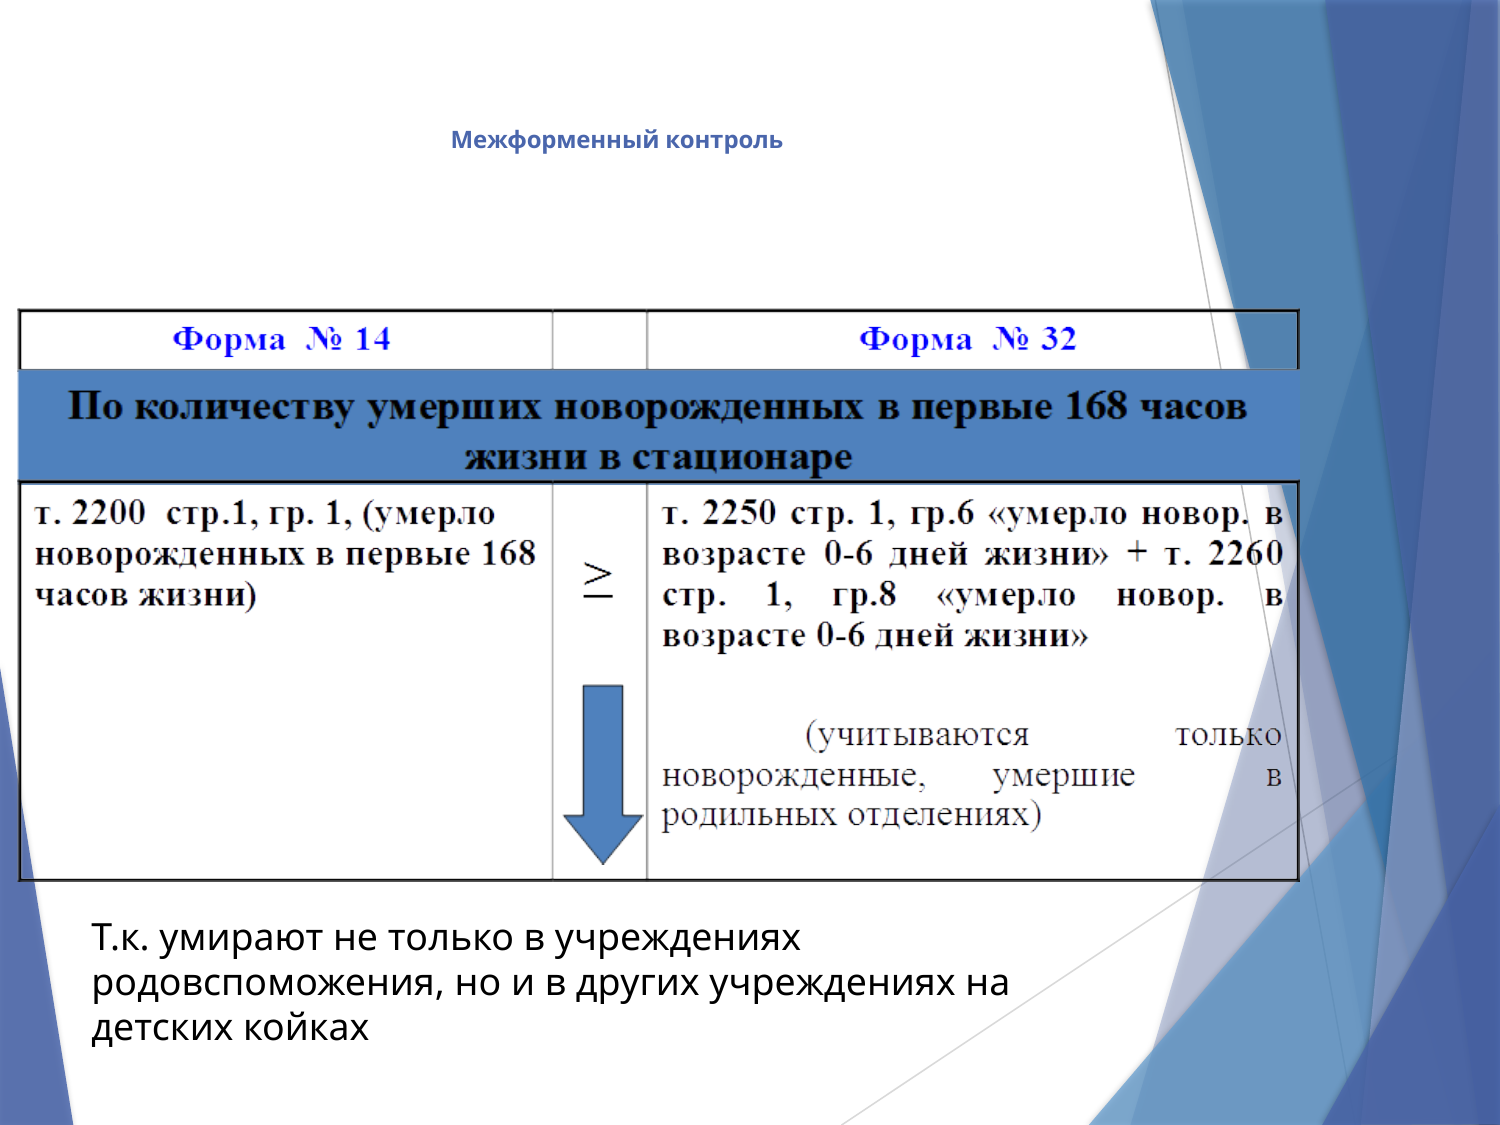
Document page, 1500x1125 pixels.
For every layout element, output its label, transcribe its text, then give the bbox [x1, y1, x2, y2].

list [17, 308, 1300, 368]
title Межформенный контроль [99, 113, 1142, 197]
picture [17, 368, 1300, 883]
text_box Т.к. умирают не только в учреждениях родовспоможения, но и в других учреждениях на детских койках [76, 905, 1142, 1055]
